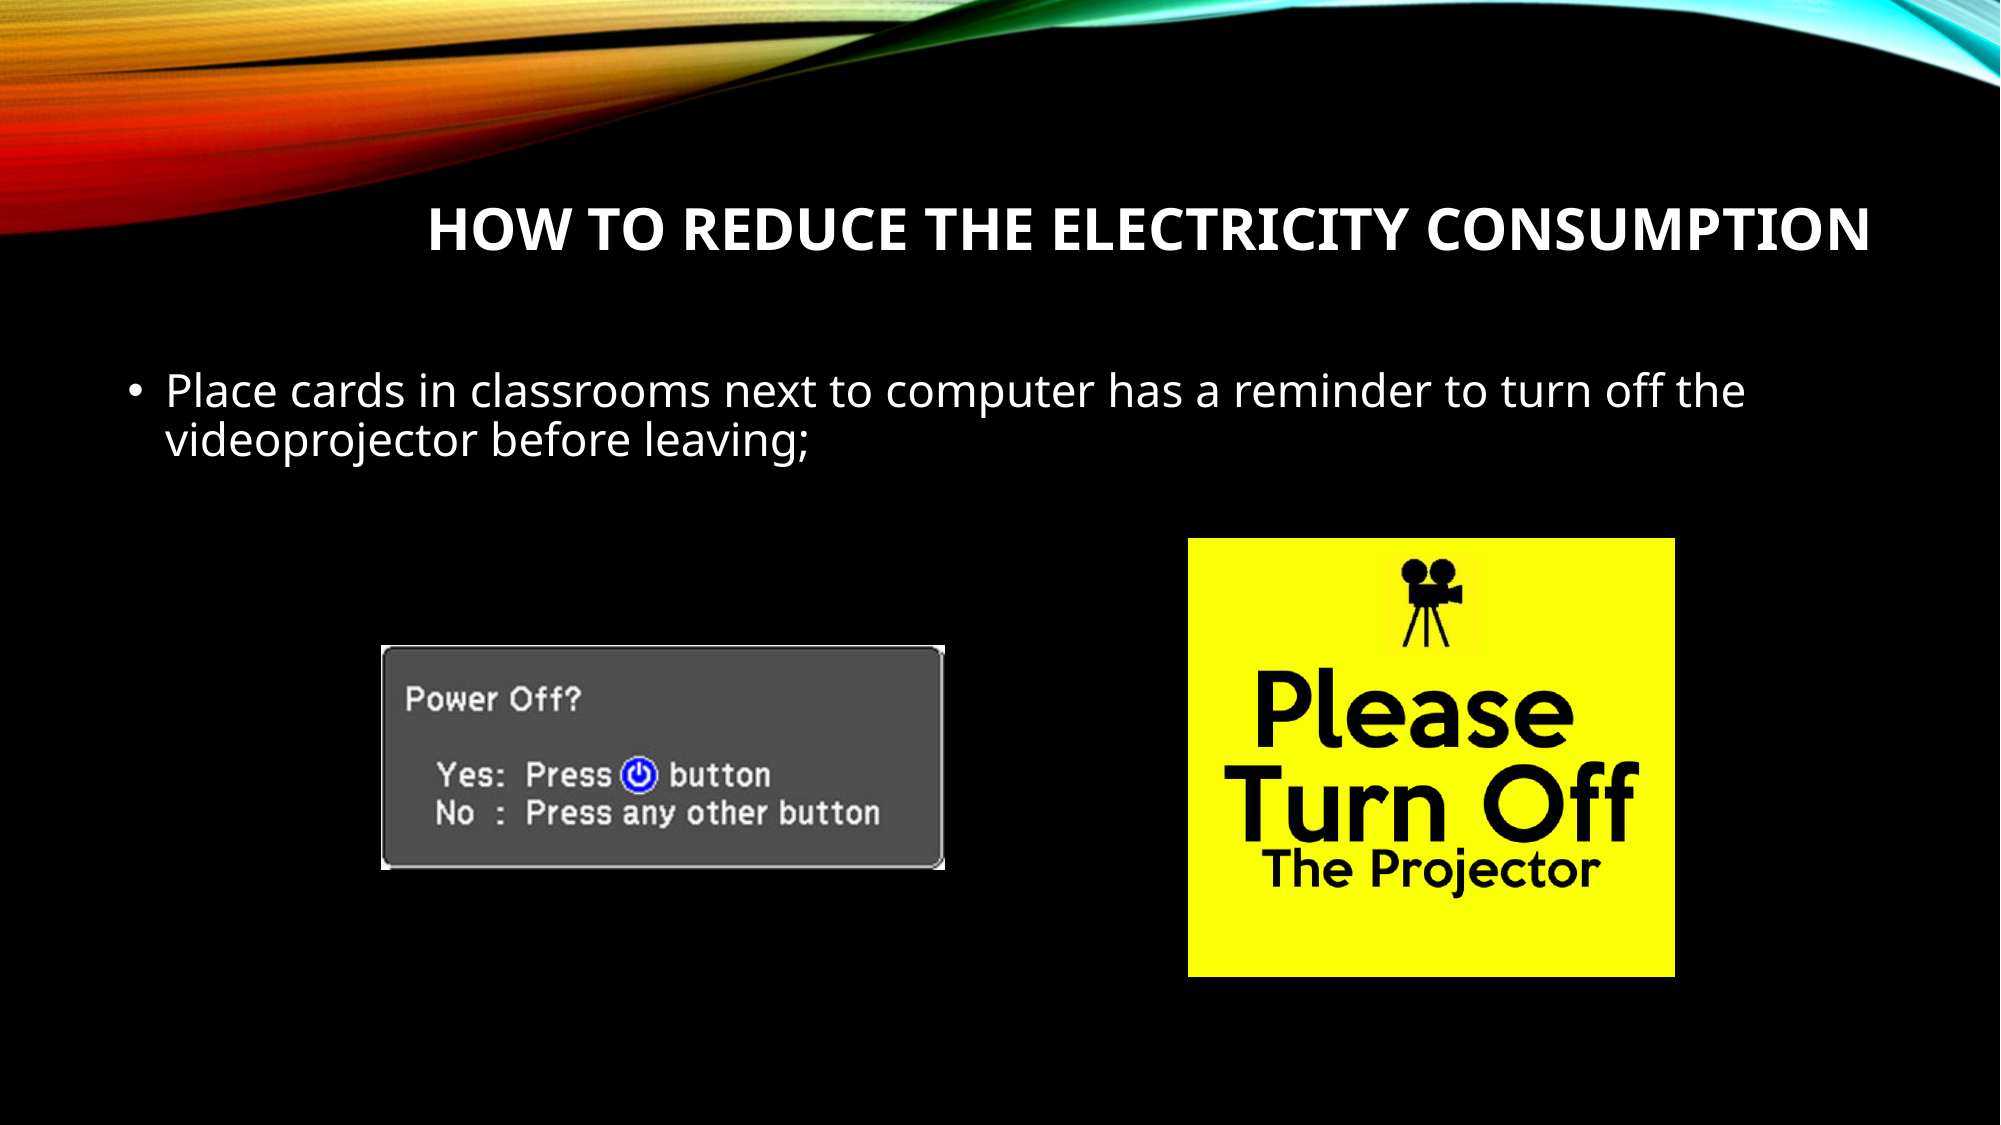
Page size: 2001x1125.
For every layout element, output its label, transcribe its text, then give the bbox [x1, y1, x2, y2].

picture [381, 645, 945, 870]
title How to Reduce the Electricity Consumption [323, 125, 1888, 338]
list Place cards in classrooms next to computer has a reminder to turn off the videoprojector before leaving; [112, 360, 1888, 1021]
picture [0, 0, 2000, 237]
picture [1188, 538, 1675, 977]
